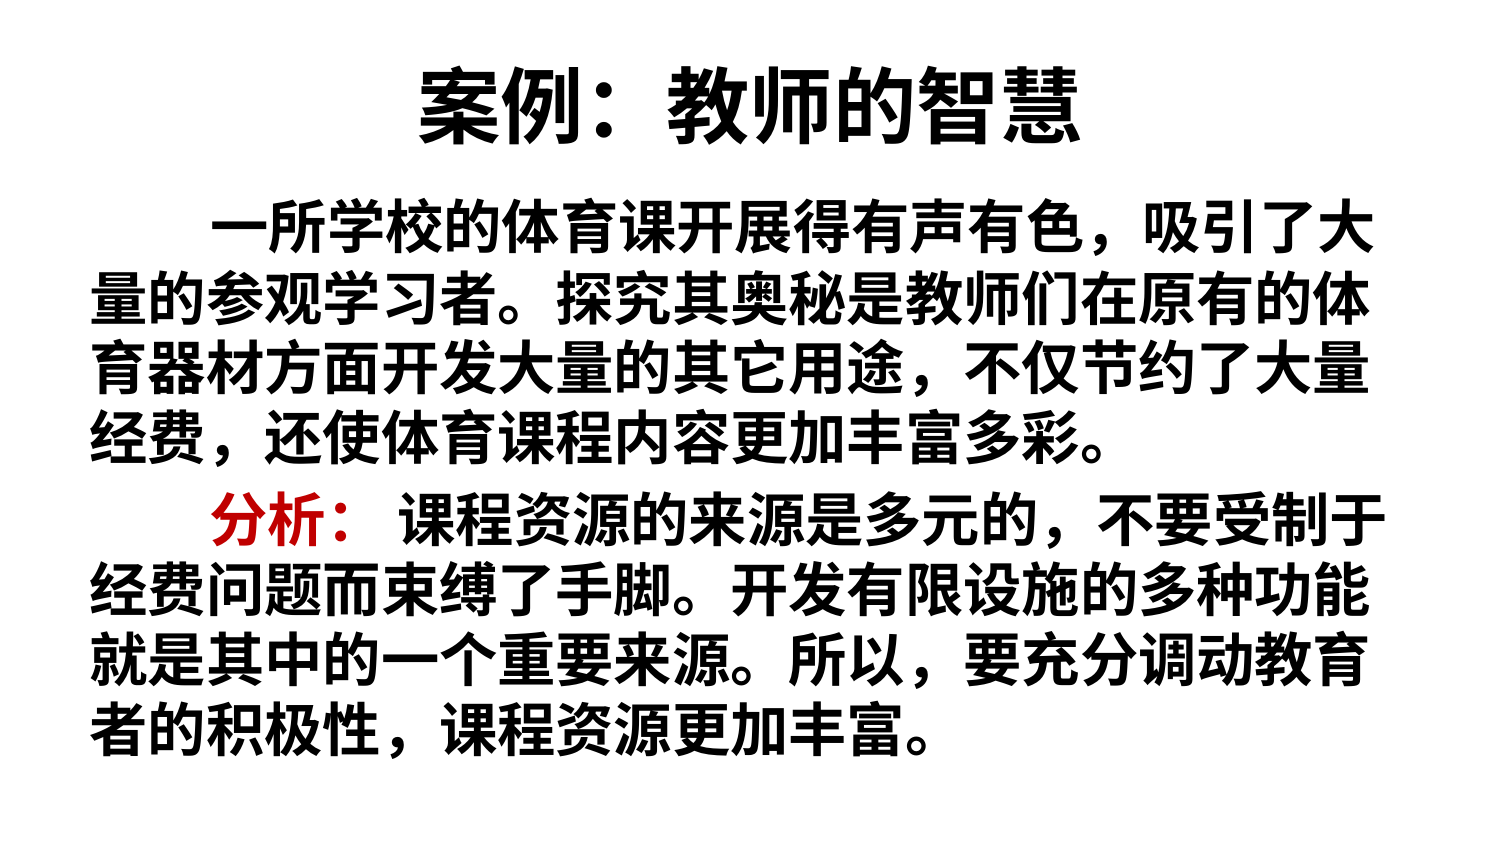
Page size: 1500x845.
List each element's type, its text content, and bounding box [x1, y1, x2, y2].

list 一所学校的体育课开展得有声有色，吸引了大量的参观学习者。探究其奥秘是教师们在原有的体育器材方面开发大量的其它用途，不仅节约了大量经费，还使体育课程内容更加丰富多彩。 分析： 课程资源的来源是多元的，不要受制于经费问题而束缚了手脚。开发有限设施的多种功能就是其中的一个重要来源。所以，要充分调动教育者的积极性，课程资源更加丰富。 [74, 173, 1426, 764]
title 案例：教师的智慧 [74, 33, 1426, 173]
